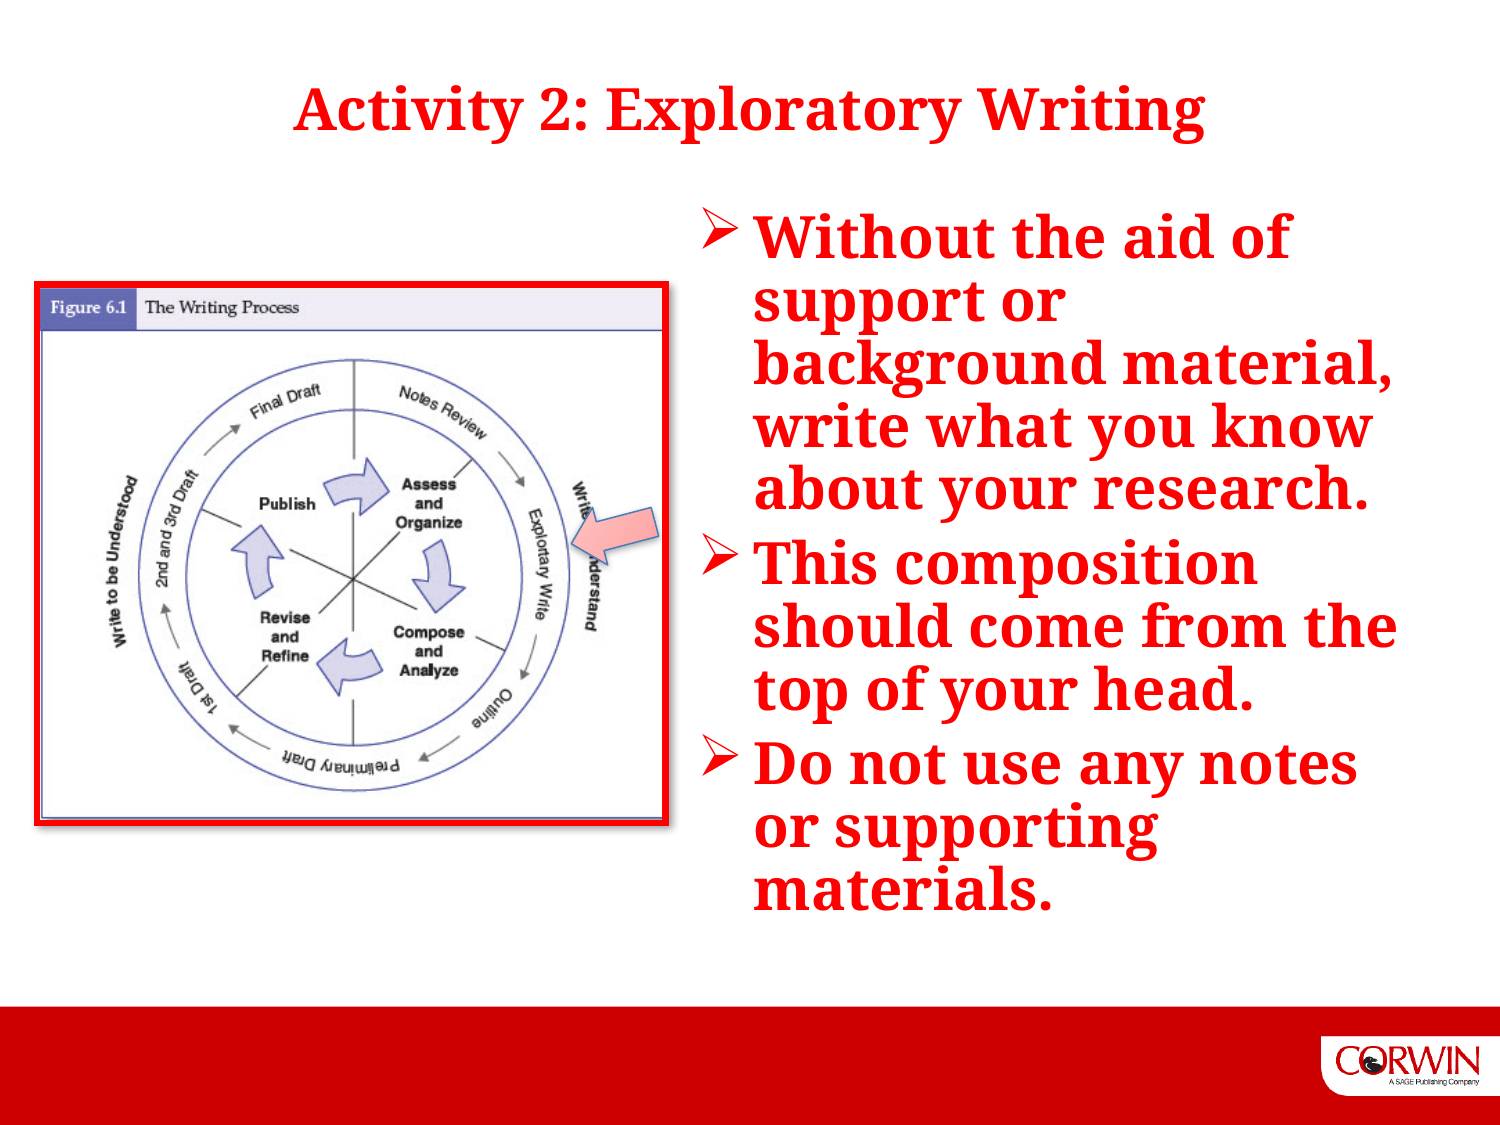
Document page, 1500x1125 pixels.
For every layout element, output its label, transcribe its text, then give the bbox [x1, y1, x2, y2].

title Activity 2: Exploratory Writing [75, 45, 1425, 170]
list Without the aid of support or background material, write what you know about your research. This composition should come from the top of your head. Do not use any notes or supporting materials. [682, 200, 1425, 1004]
picture [0, 0, 1500, 1125]
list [39, 287, 663, 821]
